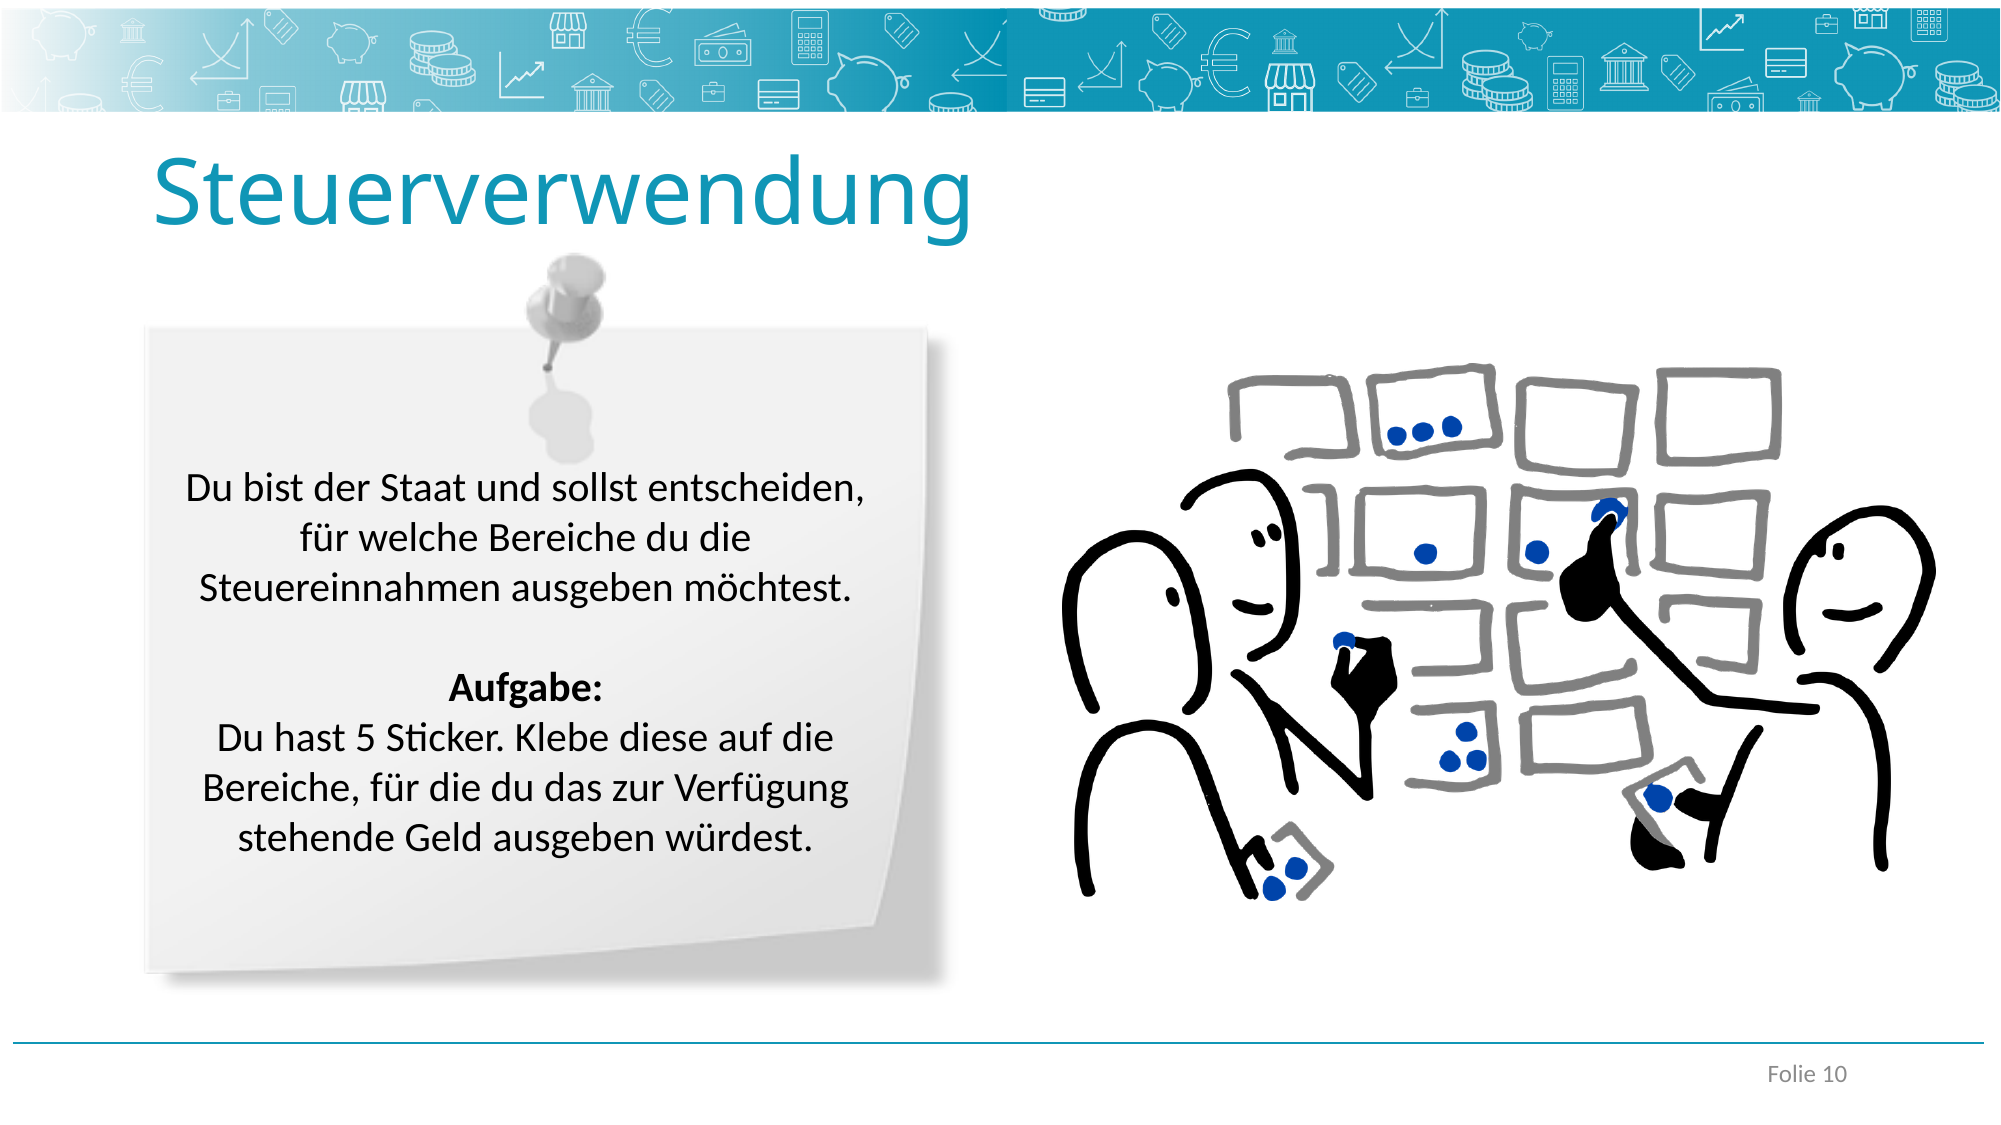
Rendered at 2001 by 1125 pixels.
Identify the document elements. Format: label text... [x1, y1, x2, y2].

title Steuerverwendung [137, 111, 1863, 278]
picture [970, 99, 974, 109]
picture [78, 231, 1000, 1043]
picture [1062, 363, 1936, 901]
picture [1006, 8, 2001, 112]
picture [1, 8, 964, 112]
slide_number Folie 10 [1412, 1042, 1863, 1103]
